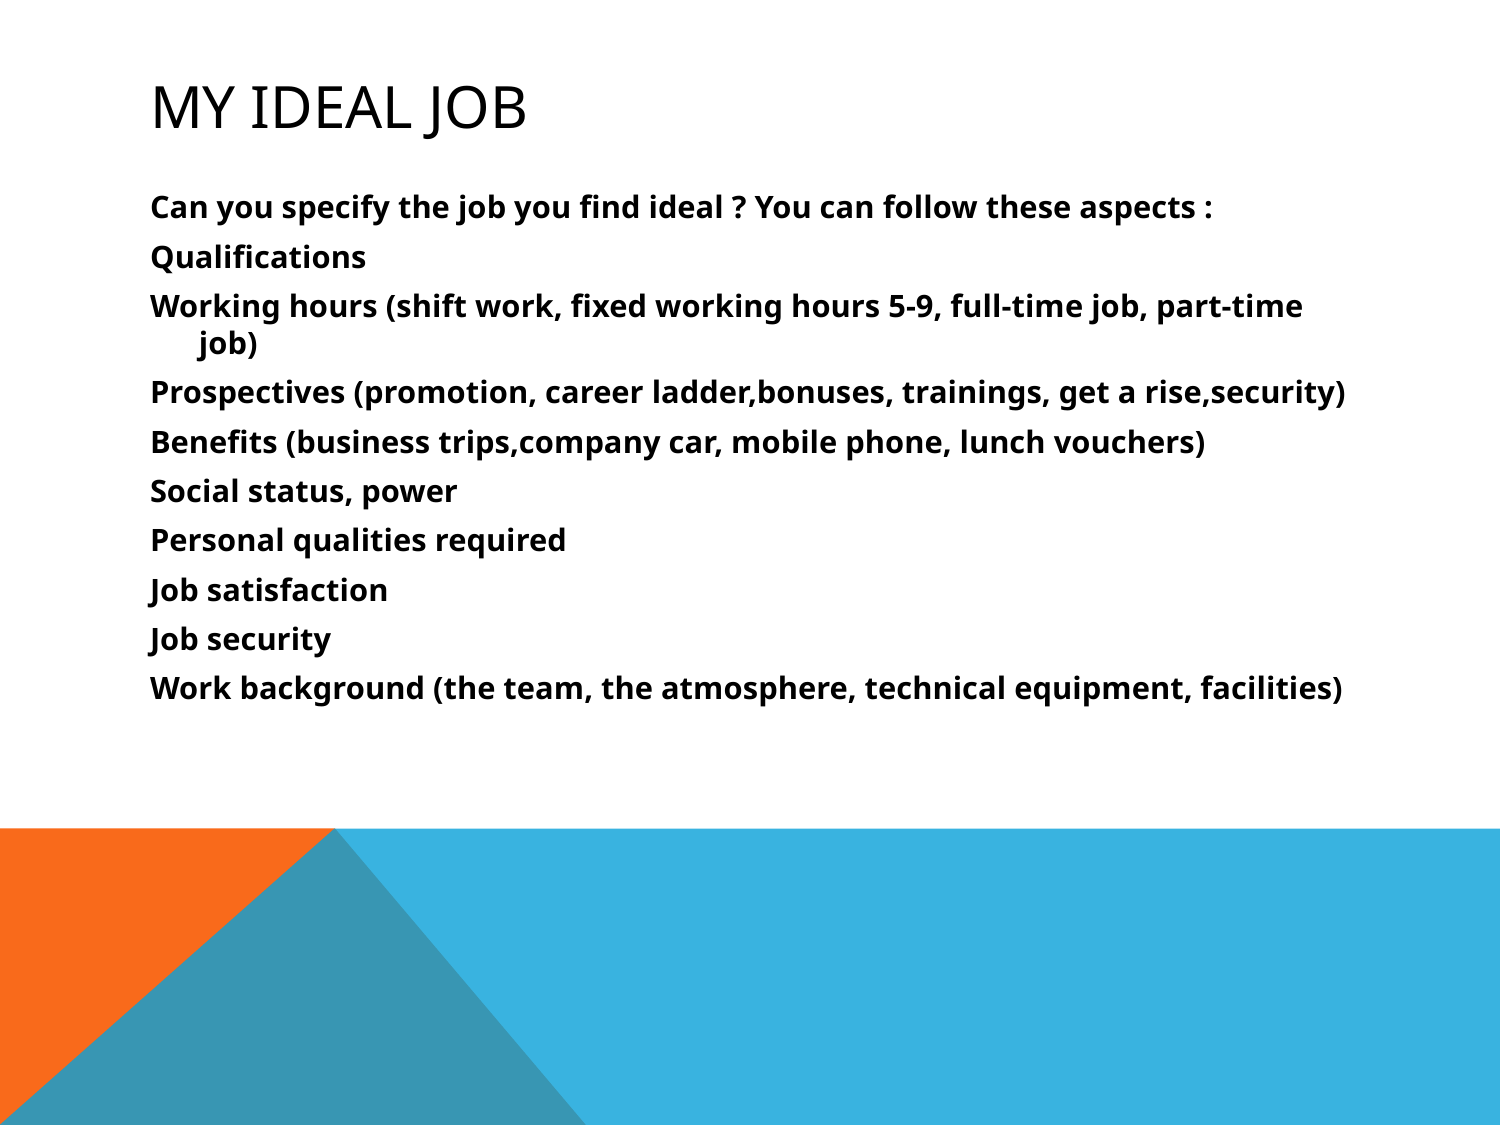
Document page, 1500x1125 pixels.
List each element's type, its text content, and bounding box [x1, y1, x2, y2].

title My ideal job [135, 60, 1369, 150]
list Can you specify the job you find ideal ? You can follow these aspects : Qualifications Working hours (shift work, fixed working hours 5-9, full-time job, part-time job) Prospectives (promotion, career ladder,bonuses, trainings, get a rise,security) Benefits (business trips,company car, mobile phone, lunch vouchers) Social status, power Personal qualities required Job satisfaction Job security Work background (the team, the atmosphere, technical equipment, facilities) [135, 180, 1369, 768]
